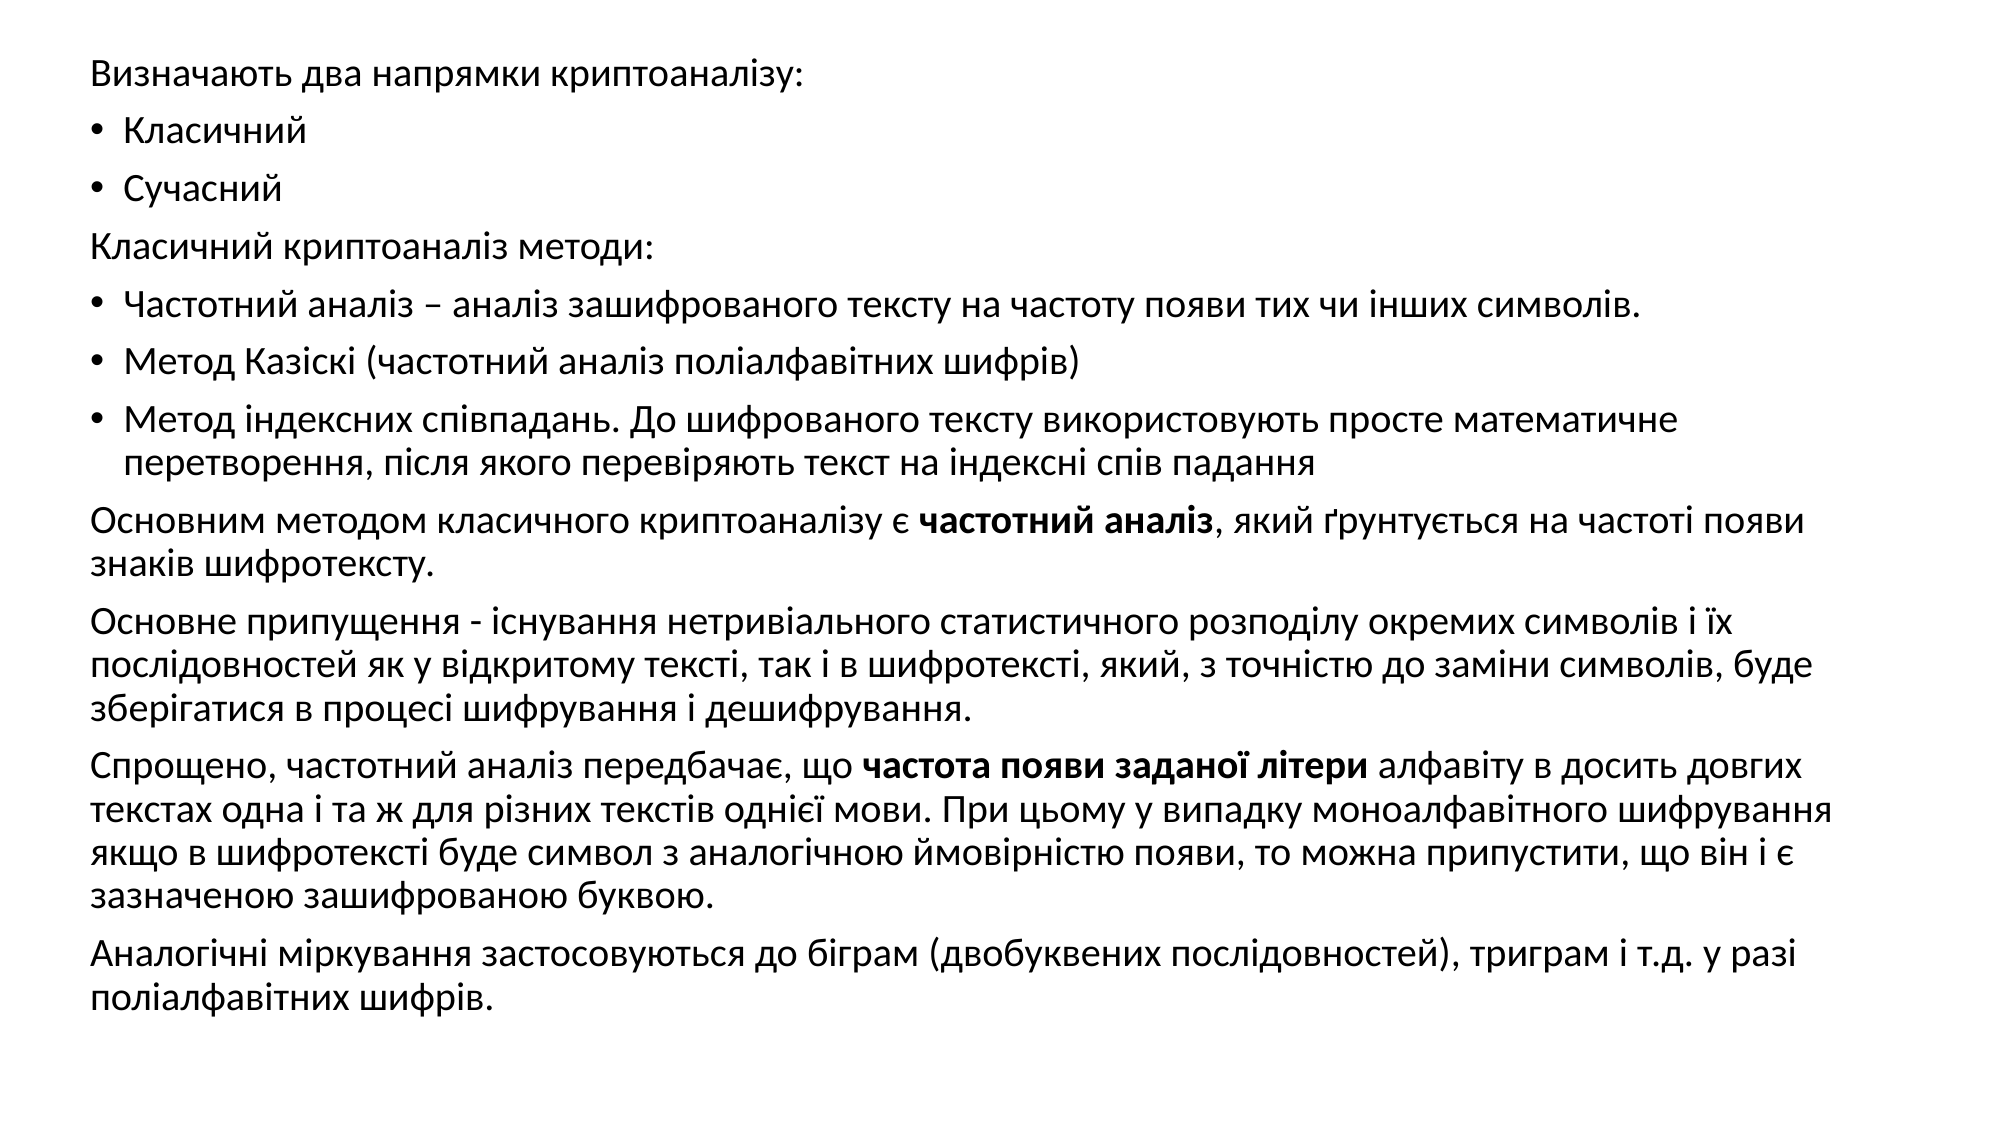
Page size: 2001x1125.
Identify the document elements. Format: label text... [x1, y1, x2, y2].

list Визначають два напрямки криптоаналізу: Класичний Сучасний Класичний криптоаналіз методи: Частотний аналіз – аналіз зашифрованого тексту на частоту появи тих чи інших символів. Метод Казіскі (частотний аналіз поліалфавітних шифрів) Метод індексних співпадань. До шифрованого тексту використовують просте математичне перетворення, після якого перевіряють текст на індексні спів падання Основним методом класичного криптоаналізу є частотний аналіз, який ґрунтується на частоті появи знаків шифротексту. Основне припущення - існування нетривіального статистичного розподілу окремих символів і їх послідовностей як у відкритому тексті, так і в шифротексті, який, з точністю до заміни символів, буде зберігатися в процесі шифрування і дешифрування. Спрощено, частотний аналіз передбачає, що частота появи заданої літери алфавіту в досить довгих текстах одна і та ж для різних текстів однієї мови. При цьому у випадку моноалфавітного шифрування якщо в шифротексті буде символ з аналогічною ймовірністю появи, то можна припустити, що він і є зазначеною зашифрованою буквою. Аналогічні міркування застосовуються до біграм (двобуквених послідовностей), триграм і т.д. у разі поліалфавітних шифрів. [75, 44, 1889, 1035]
